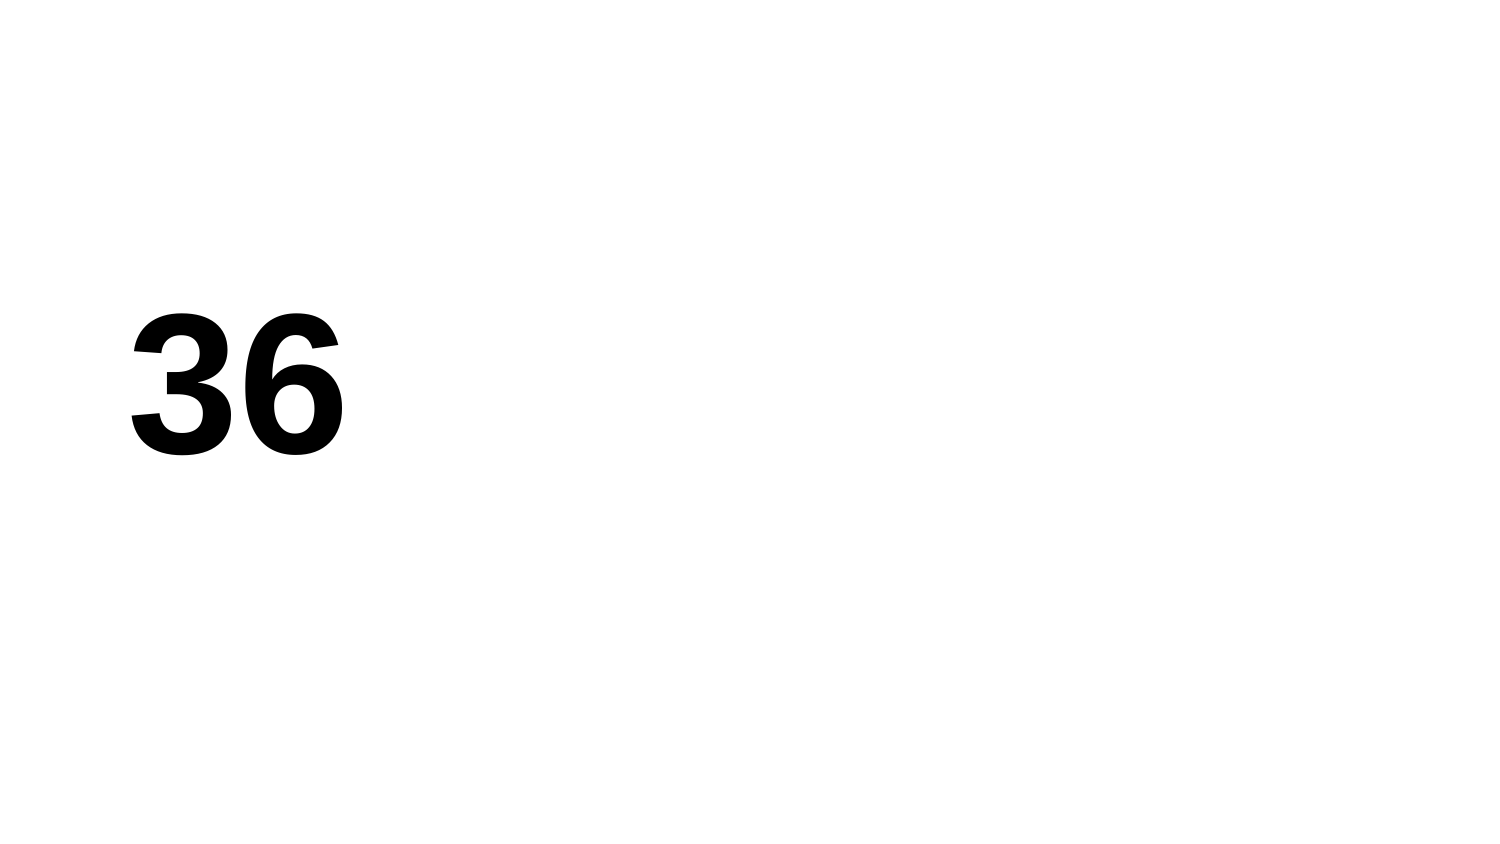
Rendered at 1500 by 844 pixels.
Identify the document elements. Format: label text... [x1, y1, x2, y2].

text_box 36 [112, 235, 1388, 509]
